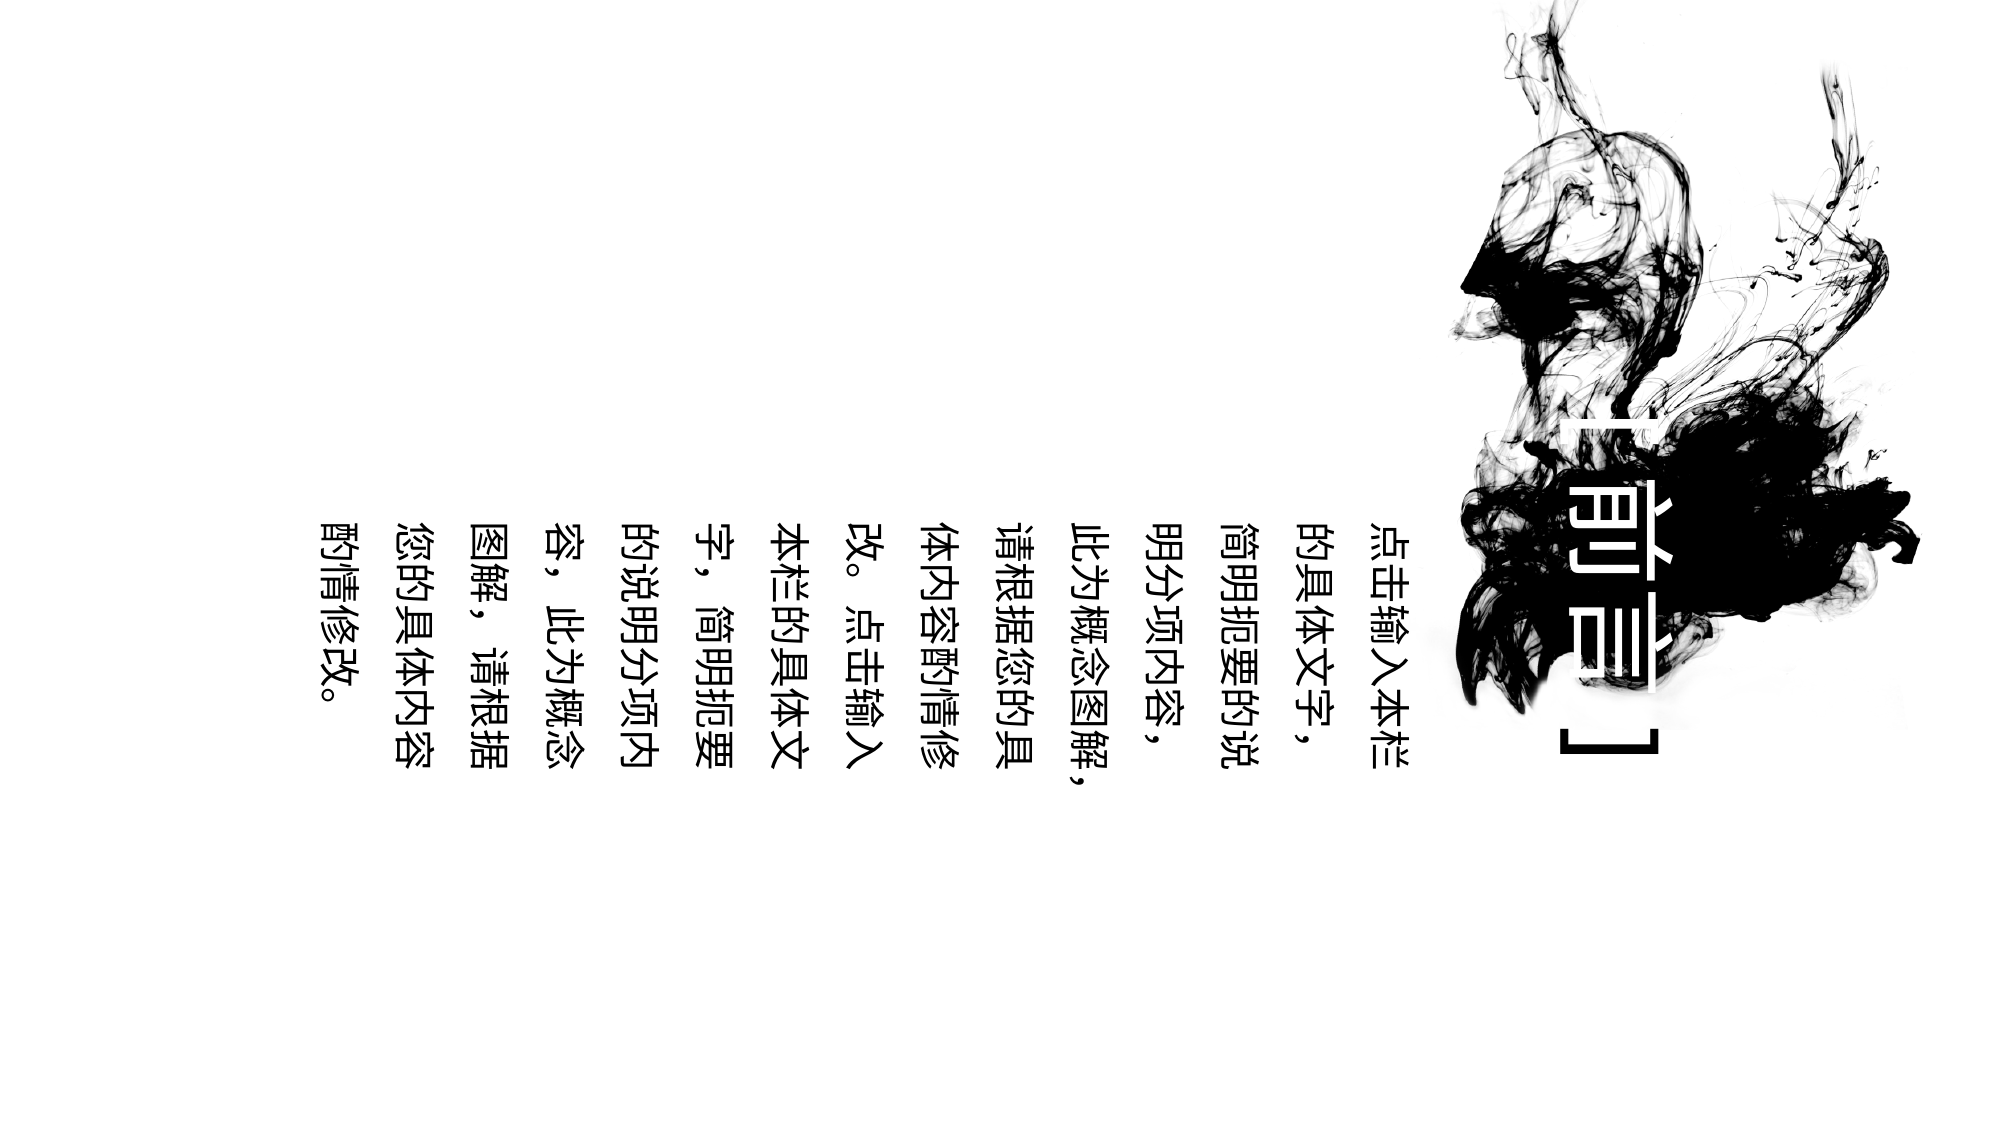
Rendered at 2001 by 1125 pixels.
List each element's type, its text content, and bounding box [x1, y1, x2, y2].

picture [1405, 0, 1957, 730]
text_box [前言] [1532, 730, 1699, 798]
text_box 点击输入本栏的具体文字，简明扼要的说明分项内容，此为概念图解，请根据您的具体内容酌情修改。点击输入本栏的具体文字，简明扼要的说明分项内容，此为概念图解，请根据您的具体内容酌情修改。 [206, 506, 1449, 798]
